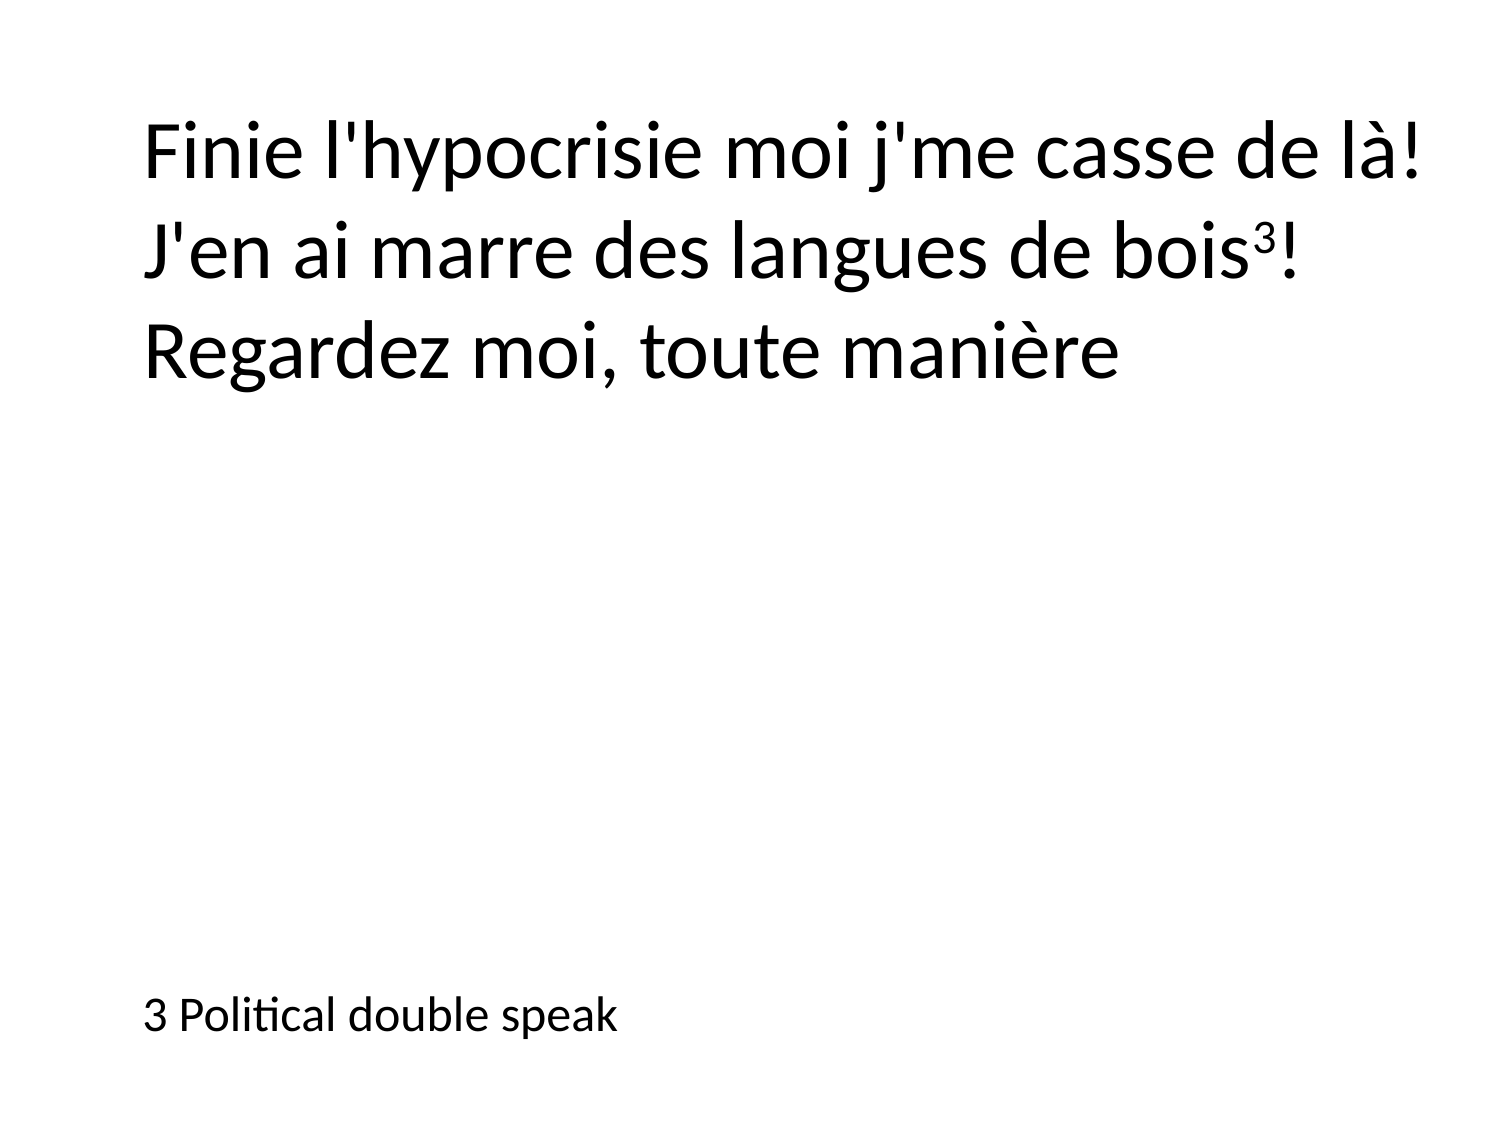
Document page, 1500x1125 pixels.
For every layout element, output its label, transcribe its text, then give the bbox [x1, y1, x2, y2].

text_box 3 Political double speak [127, 974, 634, 1049]
text_box Finie l'hypocrisie moi j'me casse de là! J'en ai marre des langues de bois3! Regardez moi, toute manière [128, 87, 1461, 603]
